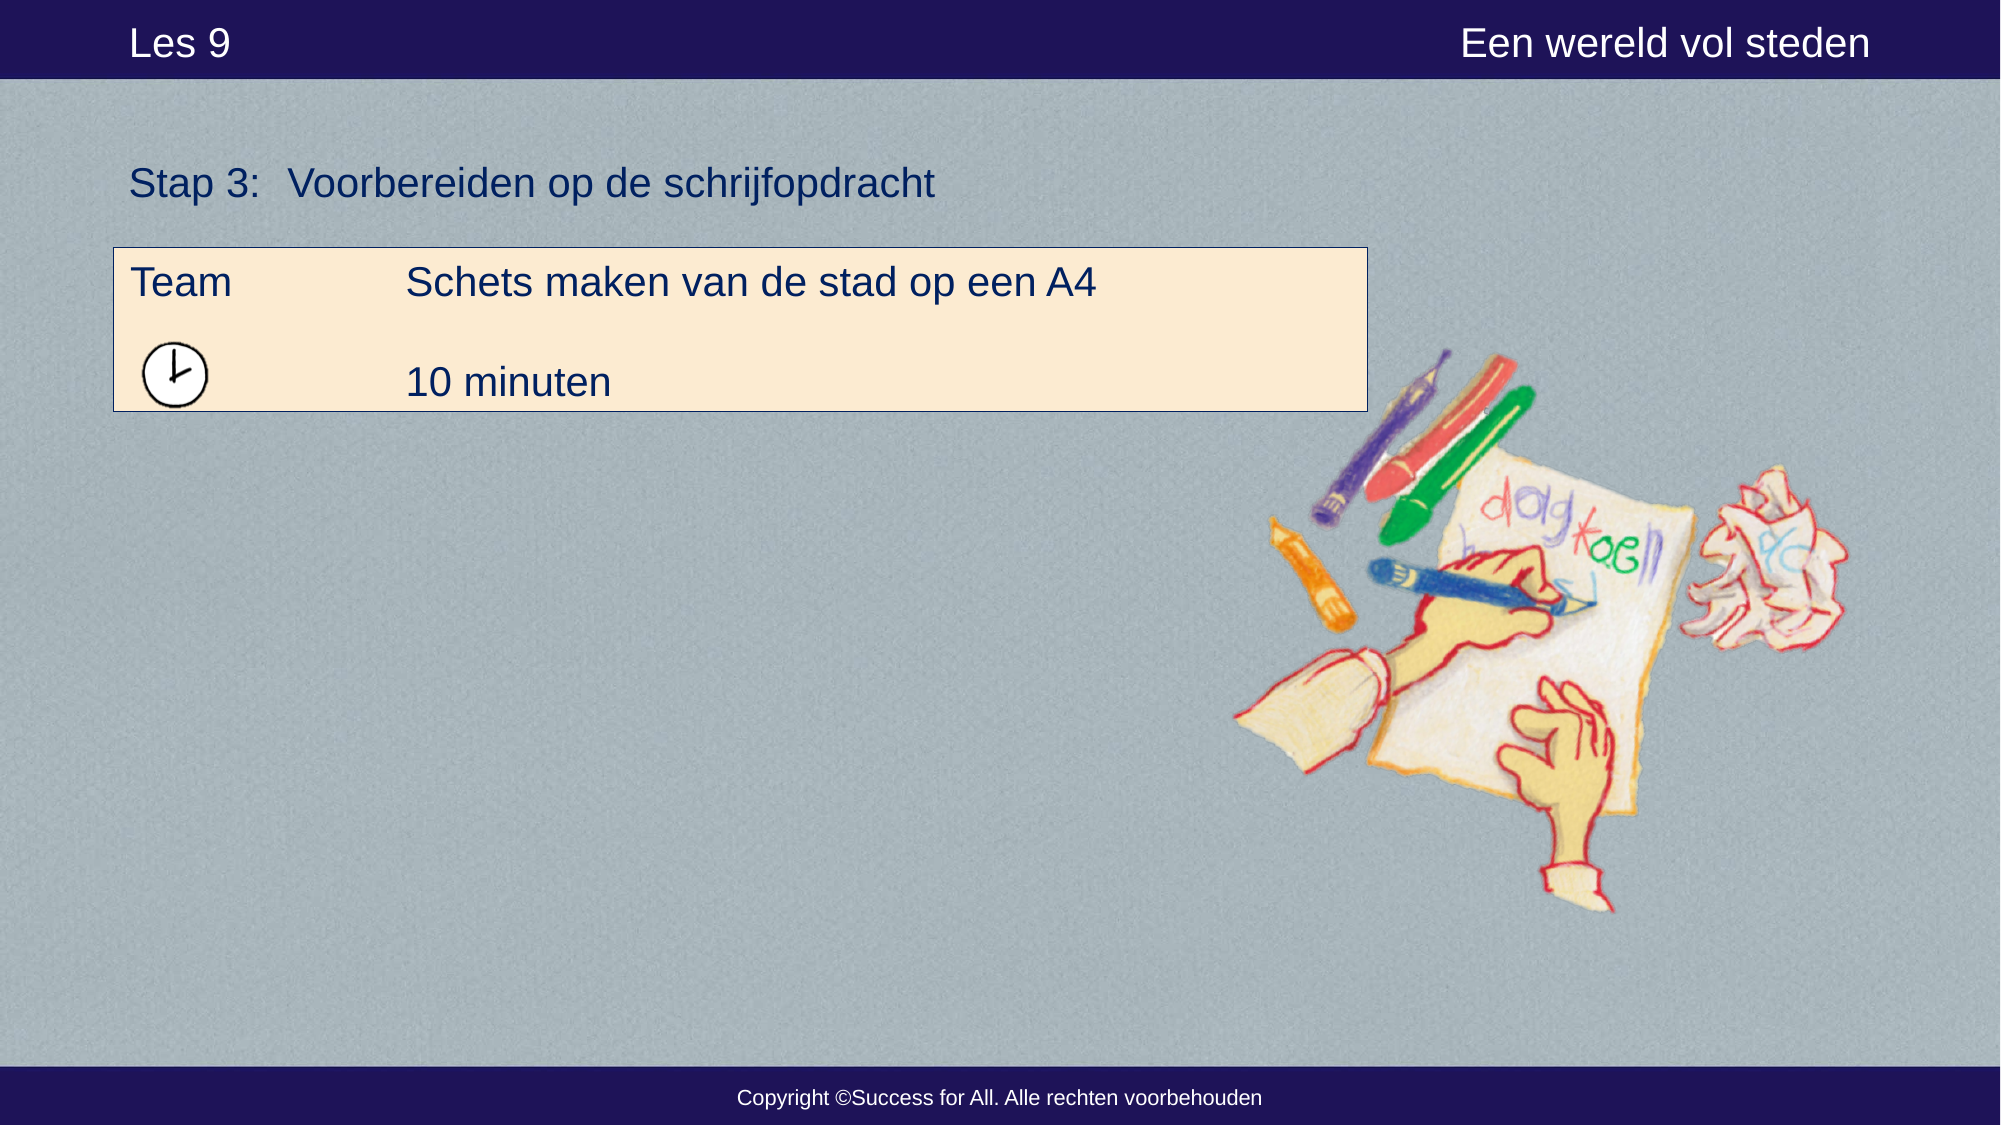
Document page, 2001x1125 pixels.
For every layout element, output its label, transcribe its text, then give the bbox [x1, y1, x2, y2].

text_box Stap 3: Voorbereiden op de schrijfopdracht [113, 148, 1301, 214]
text_box Les 9 [114, 8, 354, 73]
text_box Team Schets maken van de stad op een A4 10 minuten [113, 247, 1293, 412]
text_box Een wereld vol steden [999, 8, 1886, 73]
picture [0, 0, 2001, 1125]
text_box Copyright ©Success for All. Alle rechten voorbehouden [0, 1076, 2000, 1125]
